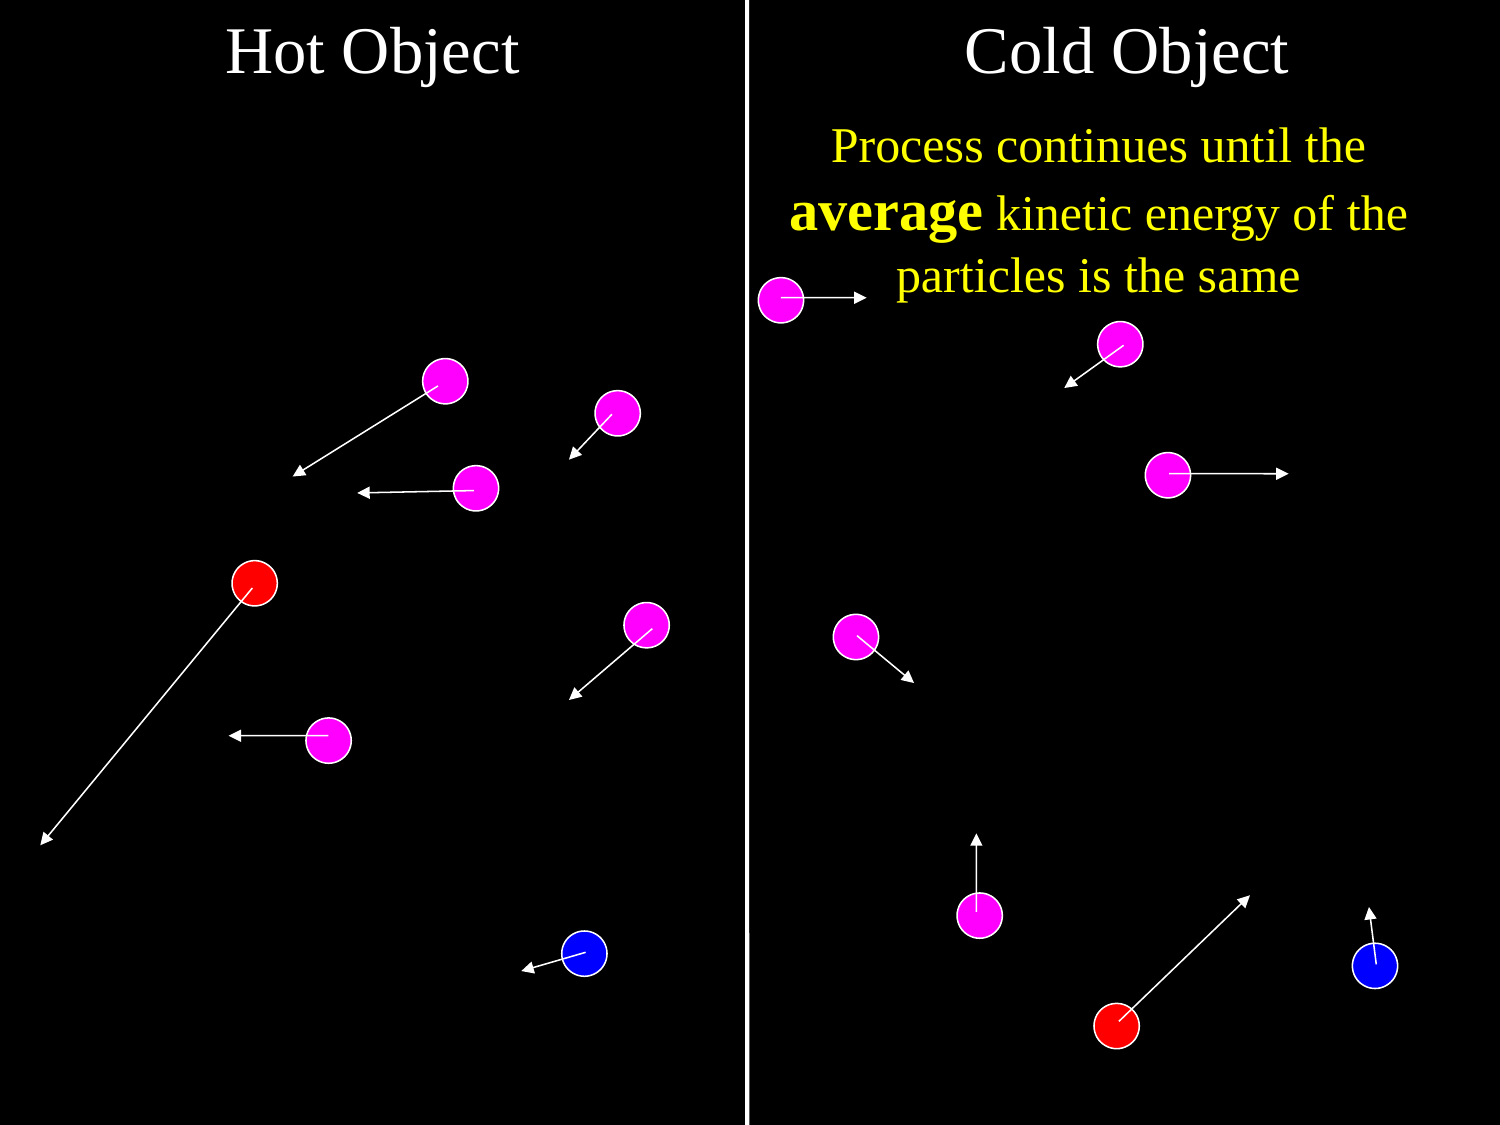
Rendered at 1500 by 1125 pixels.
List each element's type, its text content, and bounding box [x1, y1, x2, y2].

text_box [1118, 895, 1250, 1022]
text_box [623, 602, 670, 648]
text_box Hot Object [0, 0, 746, 95]
text_box [856, 635, 915, 684]
text_box [1097, 321, 1143, 367]
text_box [422, 358, 468, 404]
text_box [453, 465, 499, 511]
text_box [40, 587, 253, 846]
text_box [1145, 452, 1191, 498]
text_box [568, 628, 653, 700]
text_box [521, 952, 586, 974]
text_box [561, 931, 608, 977]
text_box [1364, 907, 1377, 965]
text_box [957, 892, 1003, 939]
text_box [833, 614, 879, 660]
text_box [292, 385, 439, 477]
text_box [228, 729, 329, 742]
text_box [232, 560, 278, 606]
text_box [1064, 345, 1124, 388]
text_box [1169, 467, 1289, 480]
text_box [595, 390, 641, 436]
text_box Cold Object [754, 0, 1500, 95]
text_box [305, 717, 352, 764]
text_box [357, 486, 474, 499]
text_box [780, 291, 867, 304]
text_box [568, 414, 613, 460]
text_box [1093, 1003, 1140, 1049]
text_box Process continues until the average kinetic energy of the particles is the same [750, 104, 1448, 310]
text_box [760, 310, 802, 323]
text_box [1352, 943, 1398, 989]
text_box [970, 833, 983, 912]
